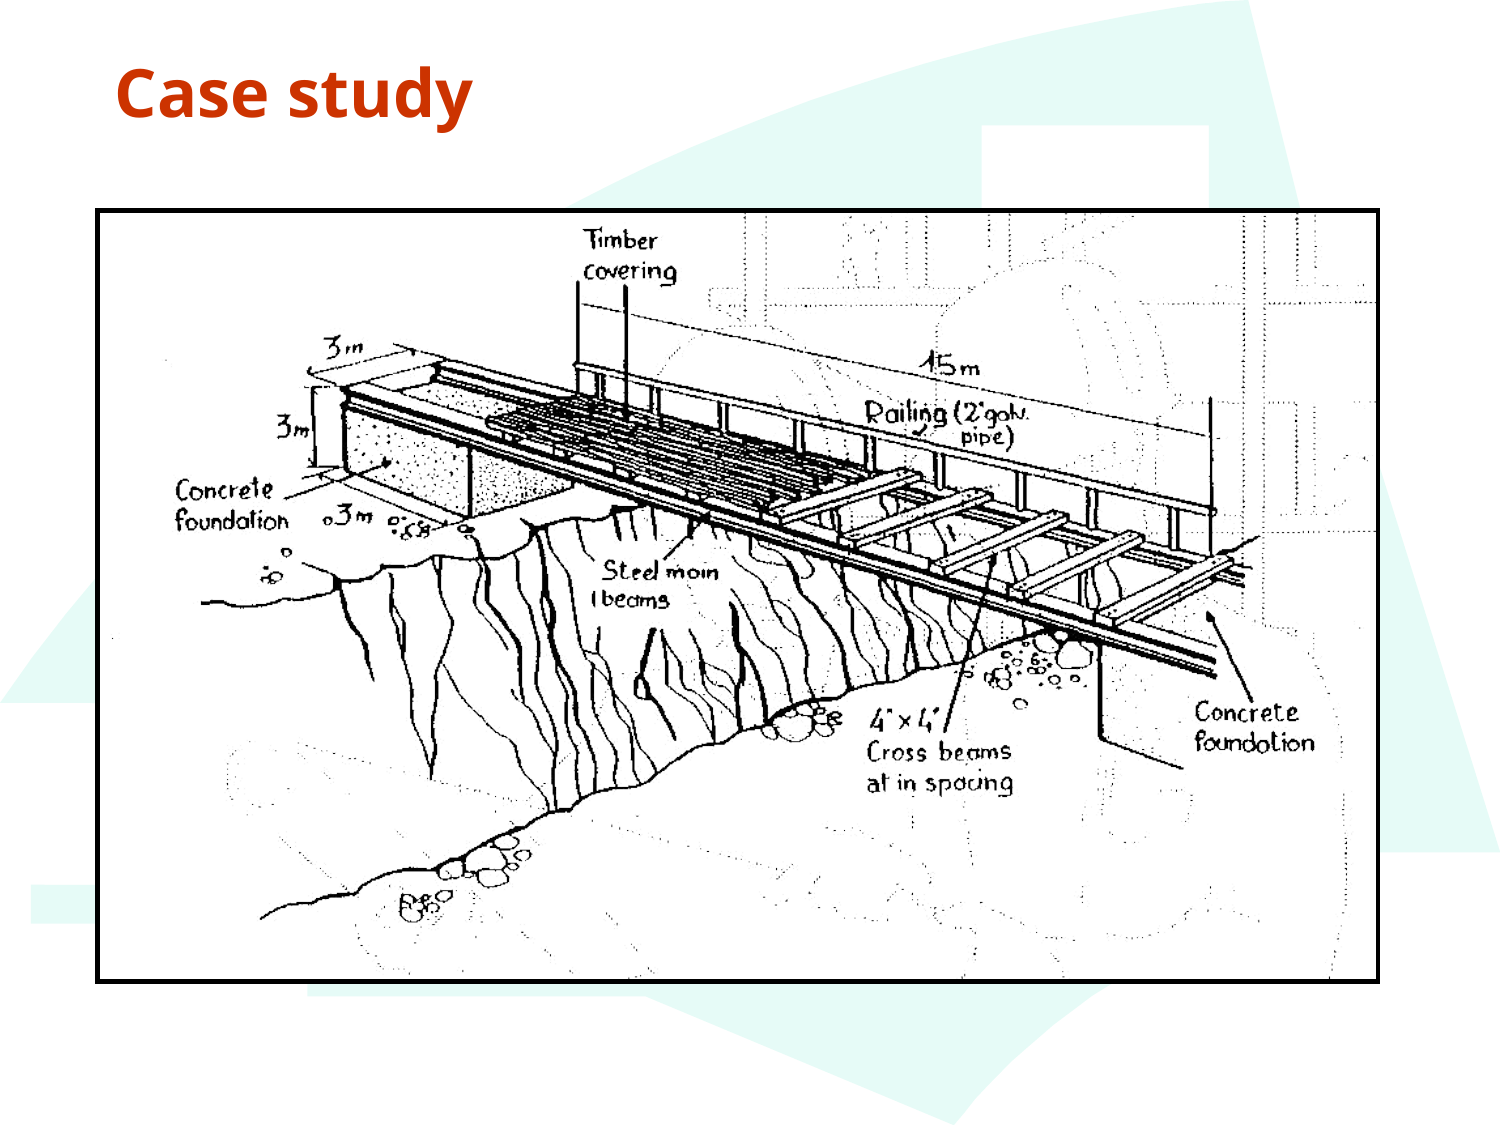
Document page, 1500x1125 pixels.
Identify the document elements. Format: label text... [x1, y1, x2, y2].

title Case study [99, 52, 625, 138]
picture [99, 212, 1376, 980]
